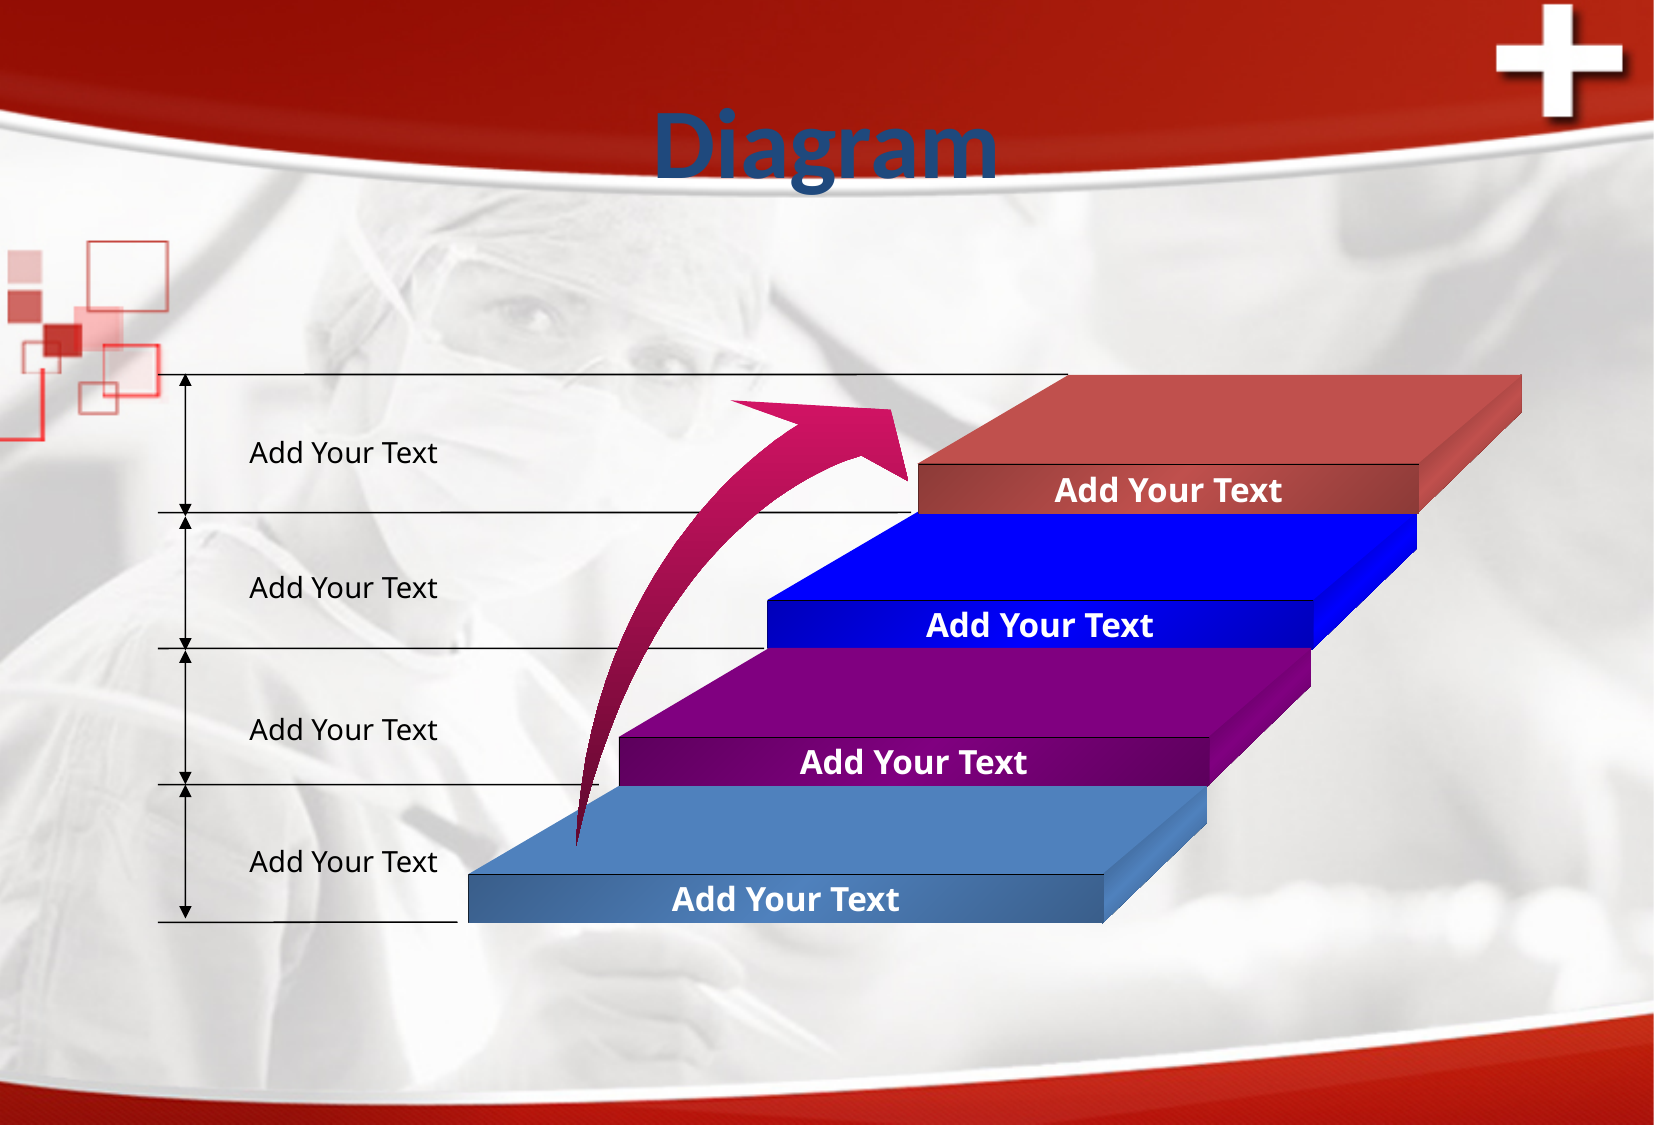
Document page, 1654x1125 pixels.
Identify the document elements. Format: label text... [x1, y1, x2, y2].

title Diagram [82, 44, 1572, 233]
picture [0, 0, 1654, 1125]
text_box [157, 373, 1523, 924]
